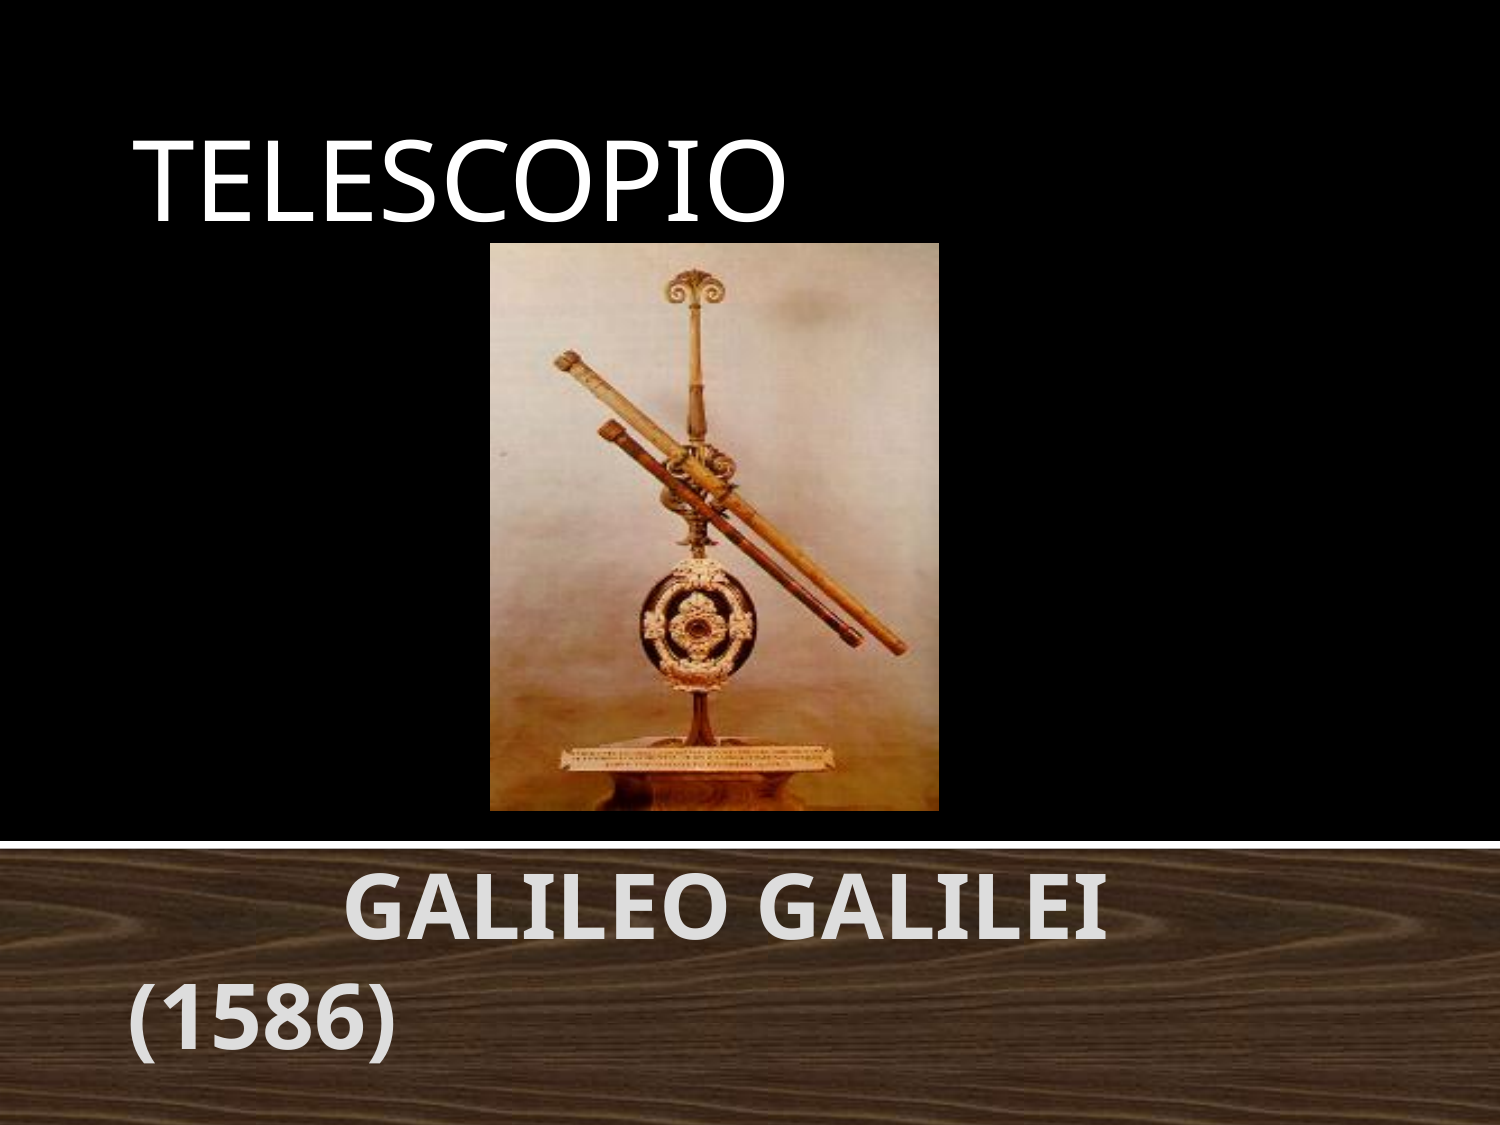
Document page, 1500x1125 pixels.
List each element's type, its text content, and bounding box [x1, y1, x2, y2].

subtitle TELESCOPIO [112, 42, 1438, 244]
title GALILEO GALILEI (1586) [112, 302, 1438, 1071]
picture [0, 849, 1500, 1125]
picture [490, 243, 940, 811]
